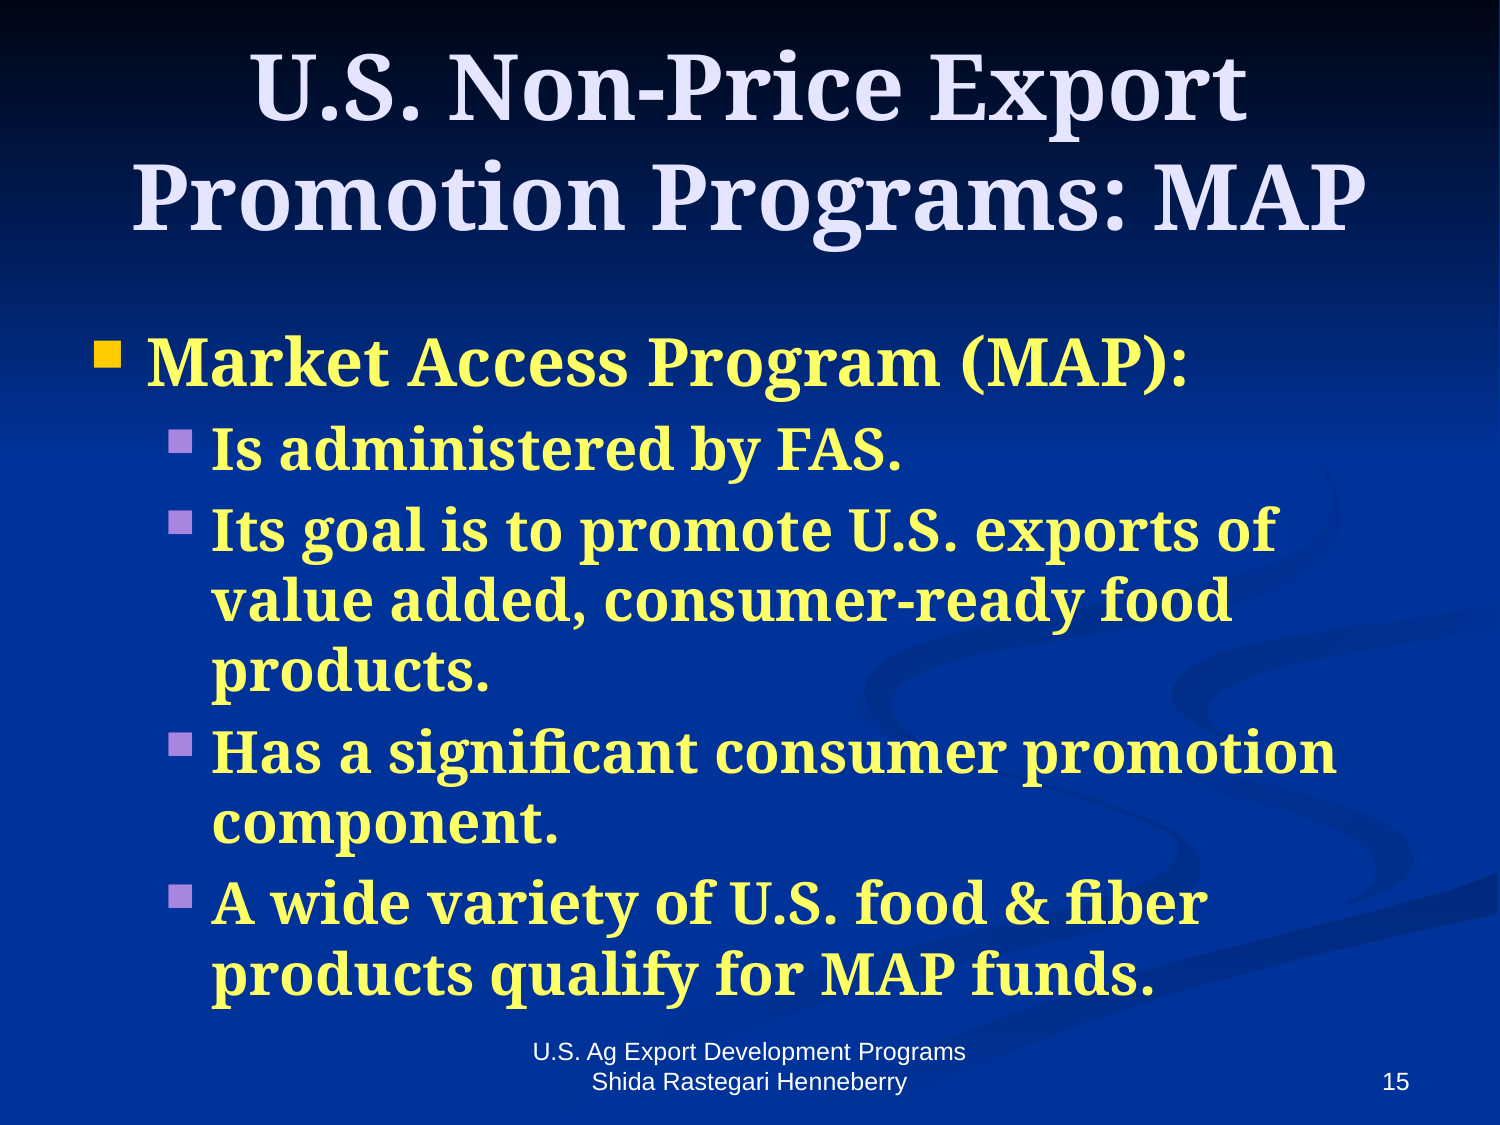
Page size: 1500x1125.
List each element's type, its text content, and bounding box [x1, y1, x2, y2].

slide_number 15 [1074, 1025, 1425, 1104]
footer U.S. Ag Export Development Programs Shida Rastegari Henneberry [512, 1025, 988, 1104]
list Market Access Program (MAP): Is administered by FAS. Its goal is to promote U.S. exports of value added, consumer-ready food products. Has a significant consumer promotion component. A wide variety of U.S. food & fiber products qualify for MAP funds. [75, 312, 1425, 880]
title U.S. Non-Price Export Promotion Programs: MAP [75, 45, 1425, 233]
